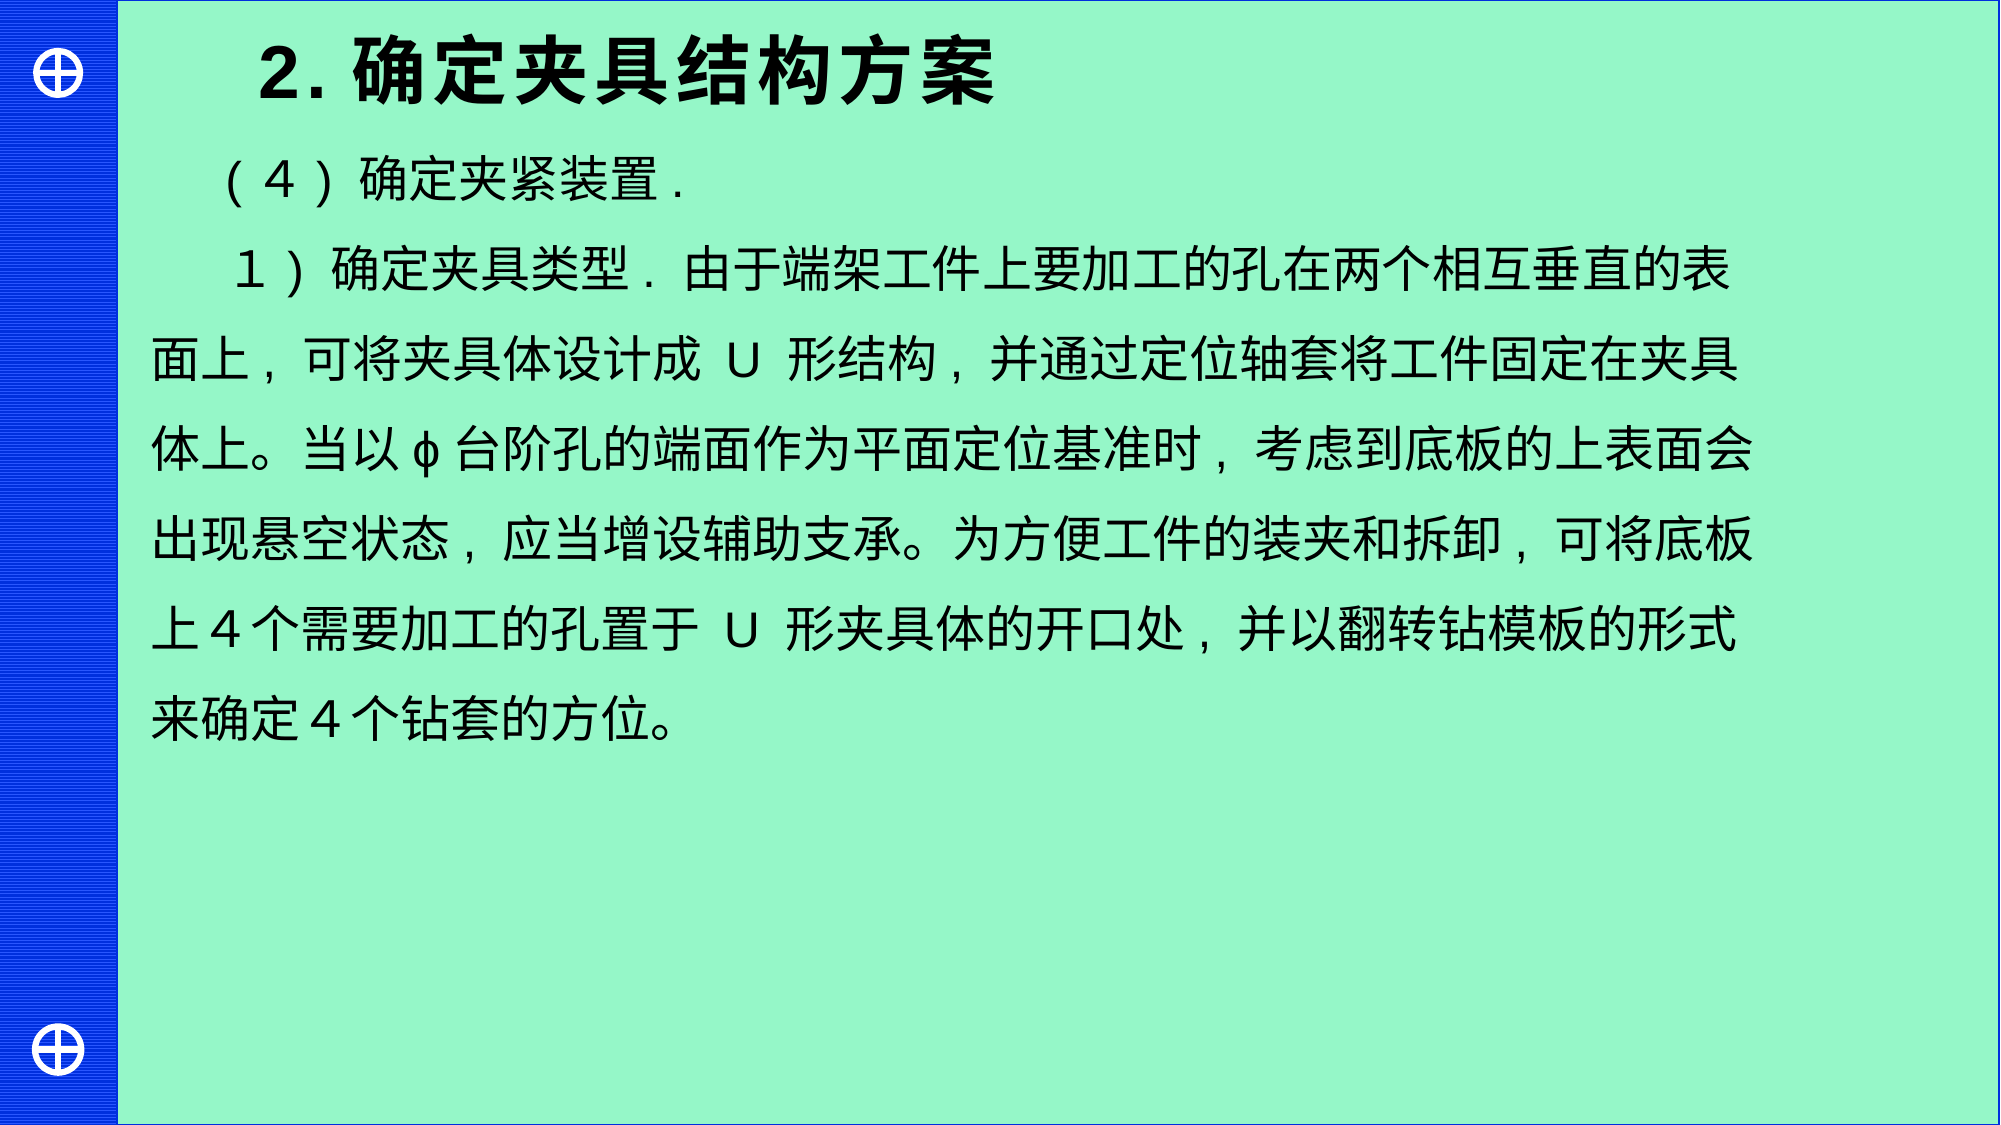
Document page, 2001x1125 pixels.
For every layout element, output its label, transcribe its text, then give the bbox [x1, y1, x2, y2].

text_box 2.确定夹具结构方案 [135, 0, 1423, 122]
